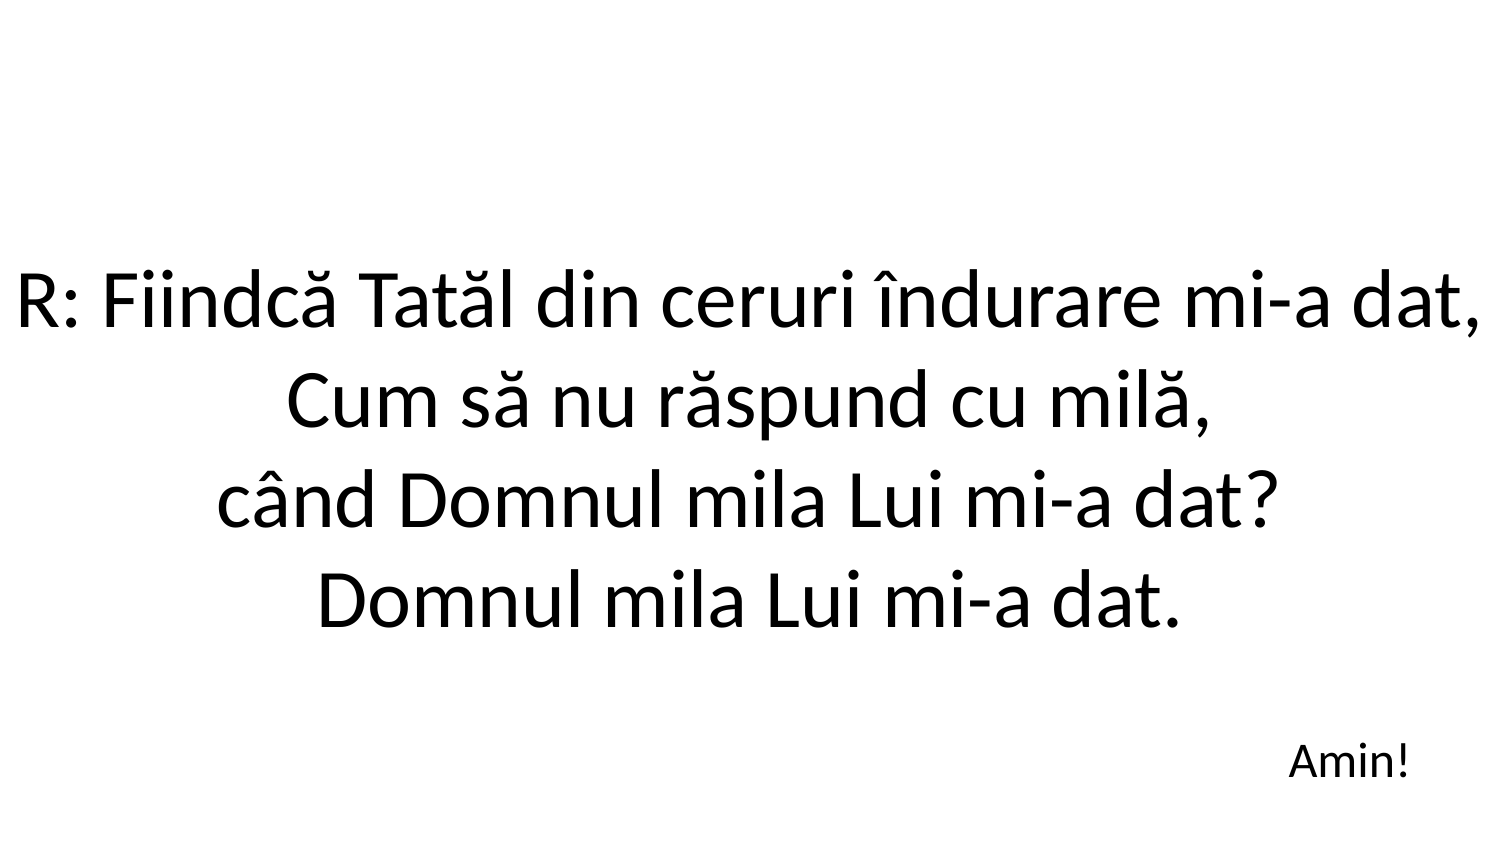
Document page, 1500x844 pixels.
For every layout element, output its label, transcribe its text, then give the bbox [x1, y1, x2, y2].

text_box R: Fiindcă Tatăl din ceruri îndurare mi-a dat, Cum să nu răspund cu milă, când Domnul mila Lui mi-a dat? Domnul mila Lui mi-a dat. [0, 192, 1500, 652]
text_box Amin! [1273, 674, 1427, 795]
